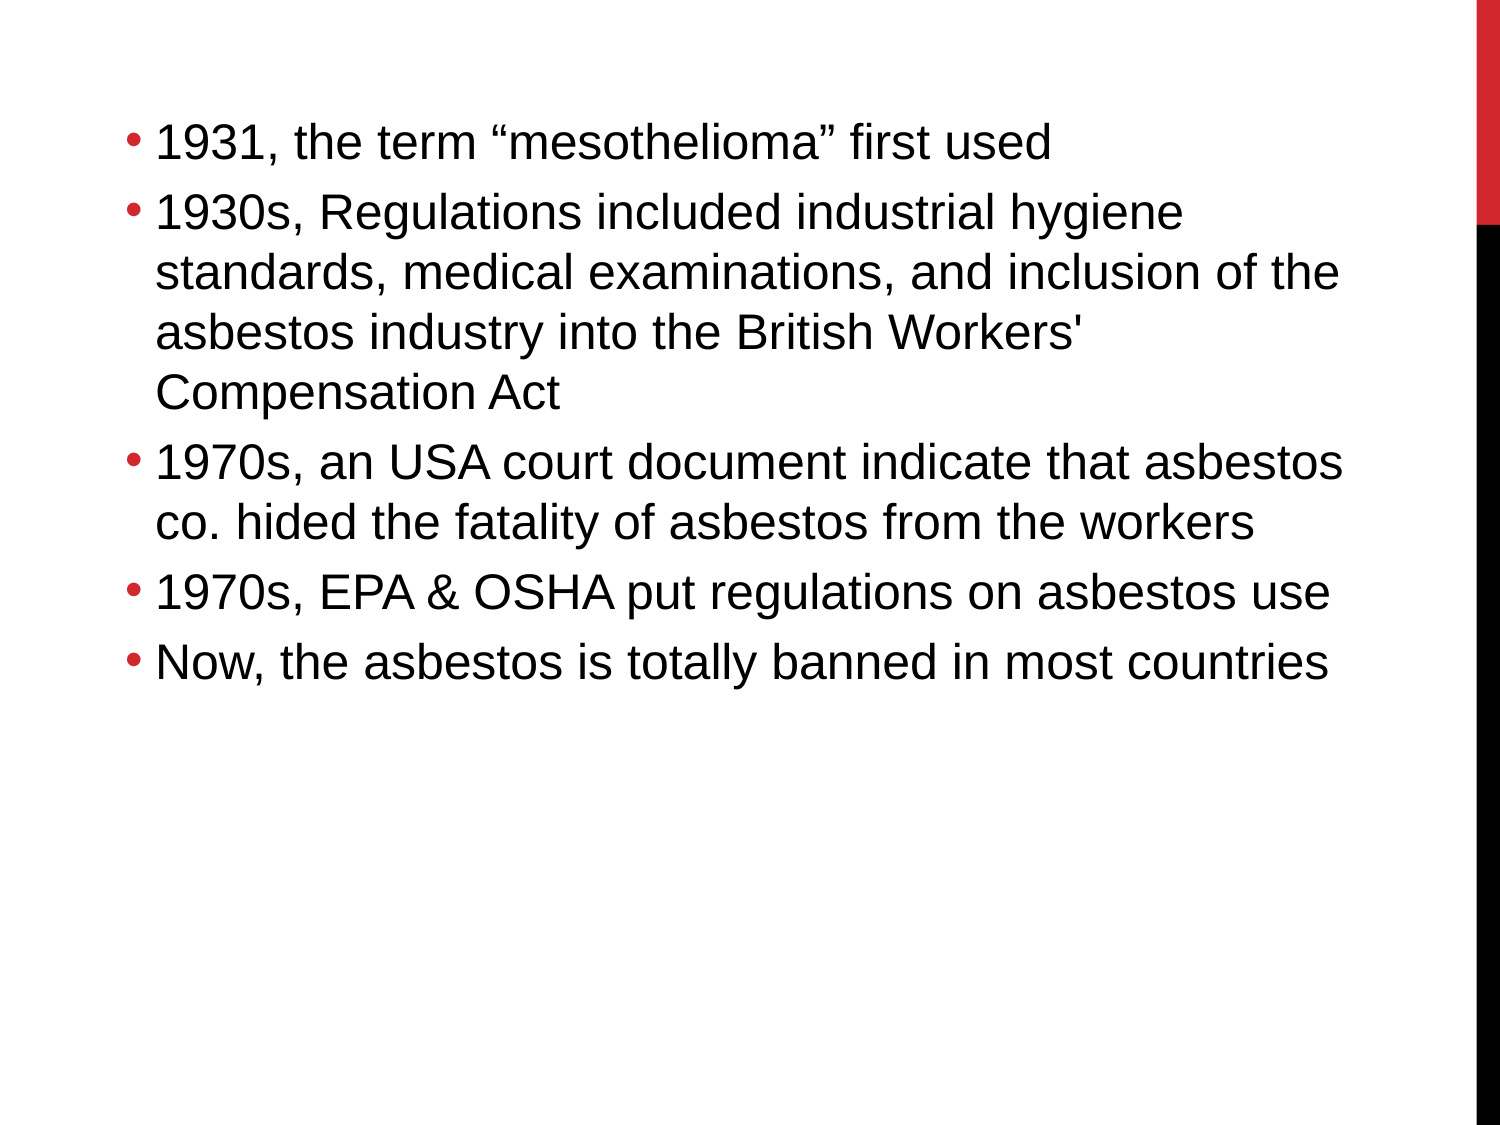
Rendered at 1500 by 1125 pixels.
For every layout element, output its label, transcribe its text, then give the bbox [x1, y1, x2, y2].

list 1931, the term “mesothelioma” first used 1930s, Regulations included industrial hygiene standards, medical examinations, and inclusion of the asbestos industry into the British Workers' Compensation Act 1970s, an USA court document indicate that asbestos co. hided the fatality of asbestos from the workers 1970s, EPA & OSHA put regulations on asbestos use Now, the asbestos is totally banned in most countries [64, 101, 1412, 1024]
